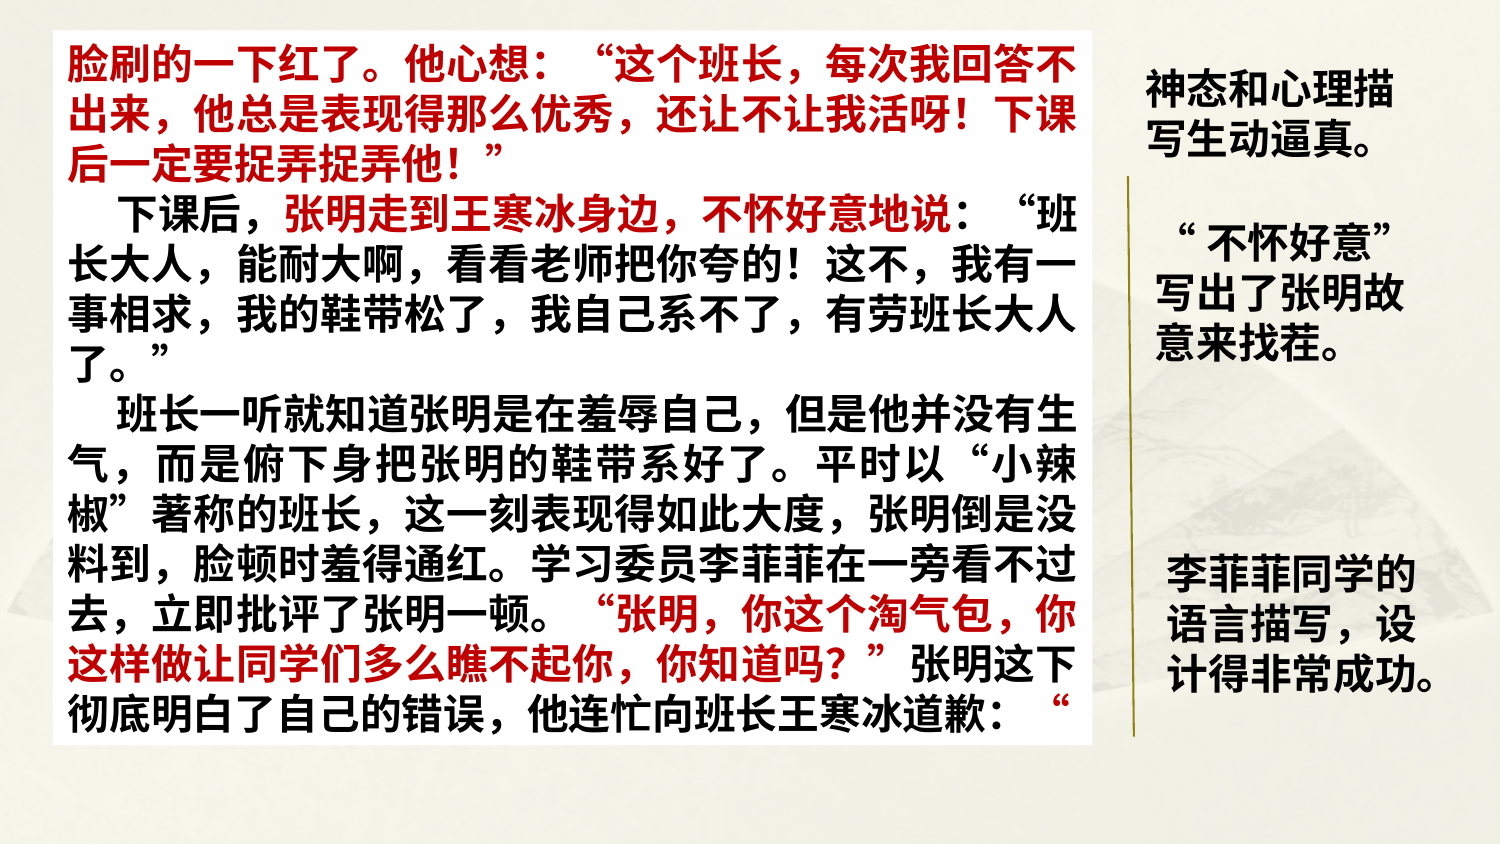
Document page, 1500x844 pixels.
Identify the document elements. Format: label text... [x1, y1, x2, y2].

text_box 李菲菲同学的语言描写，设计得非常成功。 [1151, 540, 1447, 705]
text_box 脸刷的一下红了。他心想：“这个班长，每次我回答不出来，他总是表现得那么优秀，还让不让我活呀！下课后一定要捉弄捉弄他！” 下课后，张明走到王寒冰身边，不怀好意地说：“班长大人，能耐大啊，看看老师把你夸的！这不，我有一事相求，我的鞋带松了，我自己系不了，有劳班长大人了。” 班长一听就知道张明是在羞辱自己，但是他并没有生气，而是俯下身把张明的鞋带系好了。平时以“小辣椒”著称的班长，这一刻表现得如此大度，张明倒是没料到，脸顿时羞得通红。学习委员李菲菲在一旁看不过去，立即批评了张明一顿。“张明，你这个淘气包，你这样做让同学们多么瞧不起你，你知道吗？”张明这下彻底明白了自己的错误，他连忙向班长王寒冰道歉：“ [53, 30, 1093, 746]
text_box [1127, 175, 1135, 738]
text_box “不怀好意”写出了张明故意来找茬。 [1139, 209, 1436, 374]
text_box 神态和心理描写生动逼真。 [1130, 55, 1426, 171]
